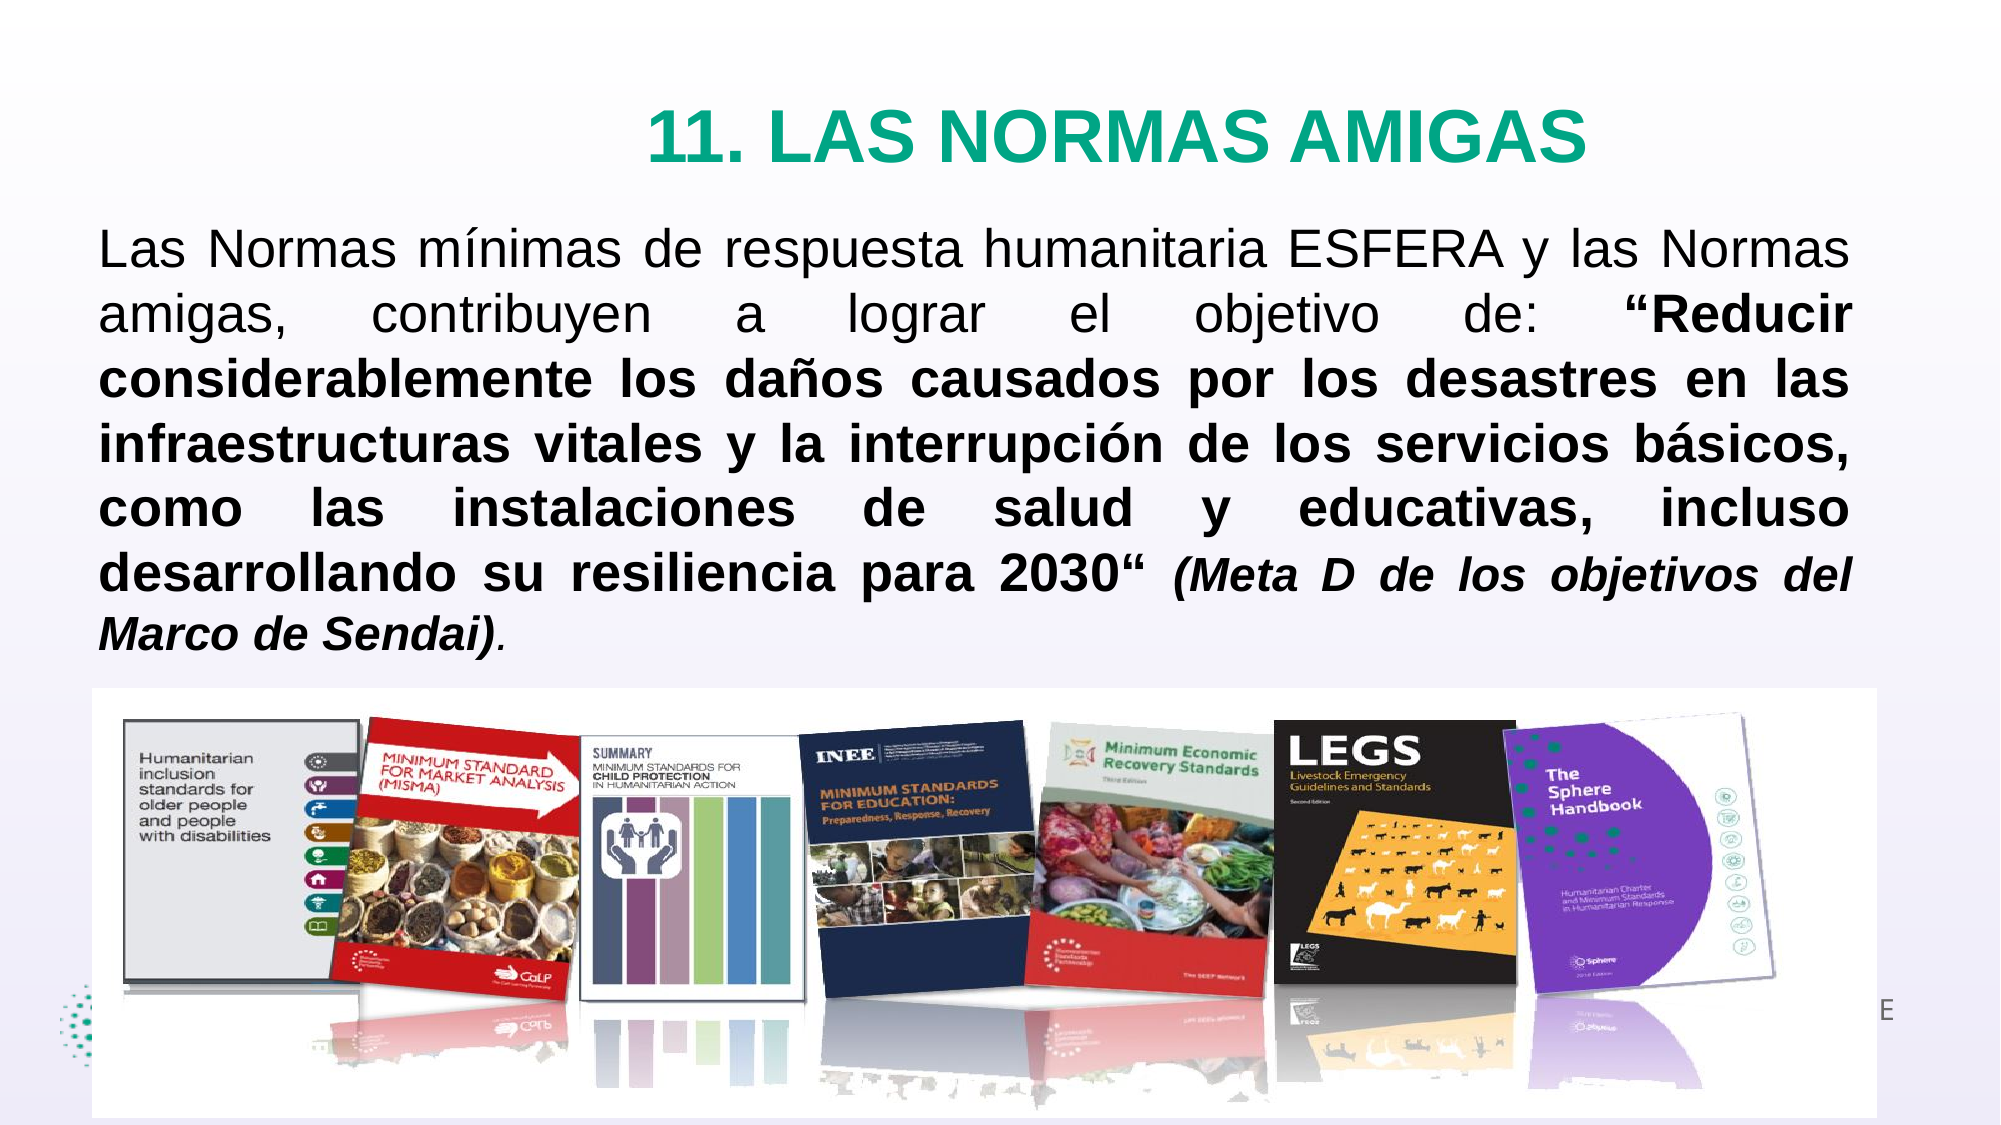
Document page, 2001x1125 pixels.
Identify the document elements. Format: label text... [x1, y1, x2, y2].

picture [60, 688, 1877, 1118]
subtitle Las Normas mínimas de respuesta humanitaria ESFERA y las Normas amigas, contribuyen a lograr el objetivo de: “Reducir considerablemente los daños causados por los desastres en las infraestructuras vitales y la interrupción de los servicios básicos, como las instalaciones de salud y educativas, incluso desarrollando su resiliencia para 2030“ (Meta D de los objetivos del Marco de Sendai). [91, 233, 1861, 640]
text_box 11. LAS NORMAS AMIGAS [638, 79, 1598, 187]
